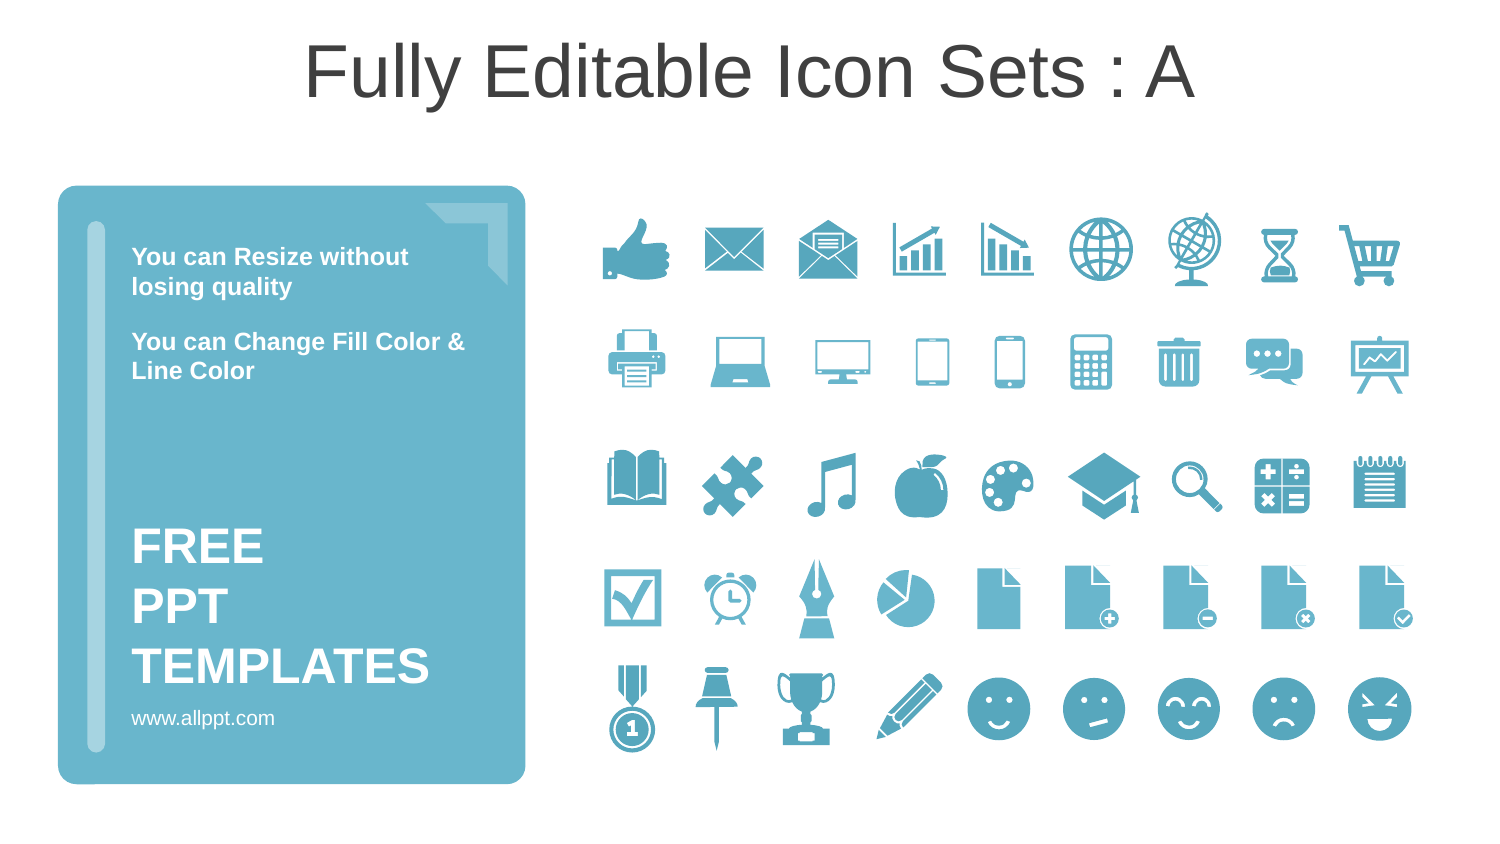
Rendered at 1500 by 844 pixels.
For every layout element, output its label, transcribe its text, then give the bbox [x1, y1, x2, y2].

text_box [979, 458, 1036, 514]
text_box [891, 221, 948, 278]
text_box [913, 336, 952, 388]
text_box [1345, 675, 1414, 743]
text_box [965, 675, 1033, 743]
text_box [1336, 222, 1403, 289]
text_box You can Change Fill Color & Line Color [116, 317, 483, 393]
text_box [775, 670, 837, 748]
text_box [1259, 226, 1300, 285]
text_box [1250, 675, 1318, 743]
text_box [606, 327, 668, 390]
text_box [1259, 563, 1317, 632]
text_box [708, 334, 773, 390]
text_box [797, 556, 837, 641]
list Fully Editable Icon Sets : A [0, 20, 1500, 115]
text_box [1155, 335, 1203, 389]
text_box [1063, 563, 1121, 632]
text_box [1348, 333, 1411, 396]
text_box [1243, 336, 1305, 388]
text_box [805, 450, 858, 520]
text_box [1161, 563, 1219, 632]
text_box [1357, 563, 1415, 632]
text_box [979, 220, 1036, 278]
text_box [600, 216, 672, 282]
text_box [1169, 459, 1225, 515]
text_box [699, 453, 766, 520]
text_box [796, 218, 860, 281]
text_box [1068, 332, 1115, 392]
text_box You can Resize without losing quality [116, 233, 483, 309]
text_box [1166, 210, 1224, 289]
text_box [992, 333, 1028, 391]
text_box [874, 671, 945, 742]
text_box [975, 566, 1023, 631]
text_box [607, 663, 658, 755]
text_box [702, 225, 766, 273]
text_box [1060, 675, 1128, 743]
text_box [602, 567, 664, 628]
text_box [1351, 454, 1408, 510]
text_box [693, 665, 740, 753]
text_box [1067, 215, 1136, 284]
text_box www.allppt.com [116, 701, 483, 737]
text_box [605, 447, 669, 508]
text_box [1065, 450, 1143, 522]
text_box [1252, 456, 1312, 516]
text_box [702, 570, 759, 627]
text_box [1155, 675, 1222, 743]
text_box [892, 452, 950, 520]
text_box [813, 338, 873, 386]
text_box FREE PPT TEMPLATES [116, 505, 483, 701]
text_box [875, 567, 937, 630]
